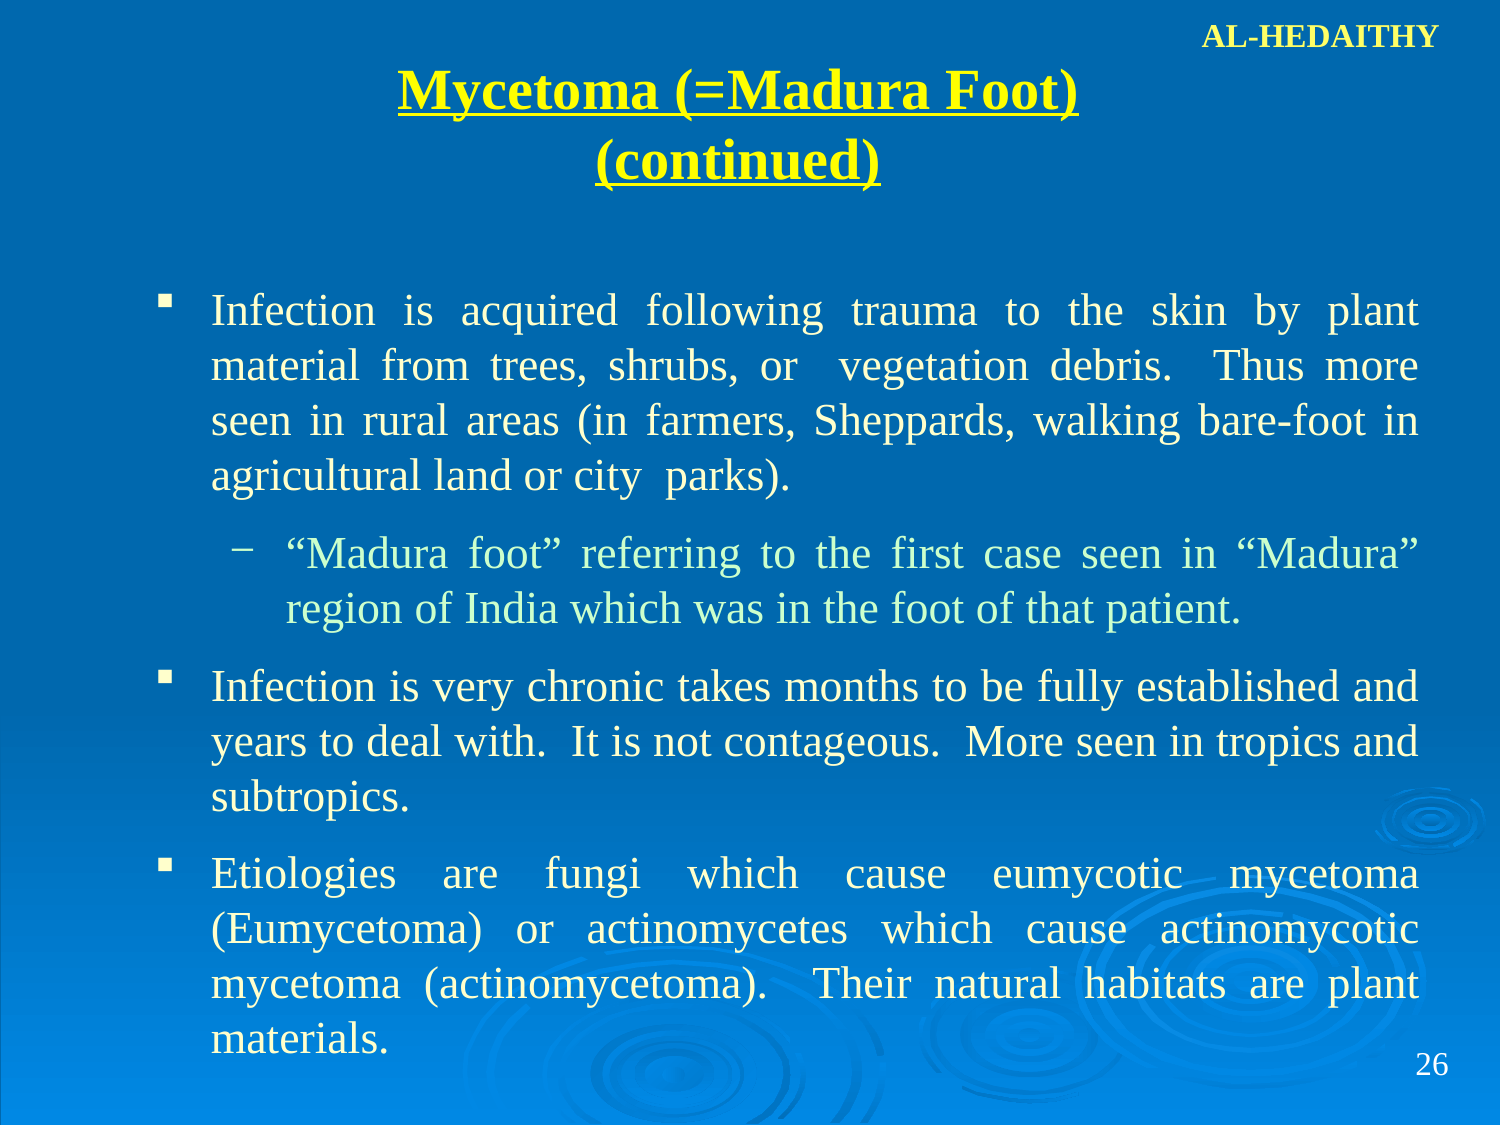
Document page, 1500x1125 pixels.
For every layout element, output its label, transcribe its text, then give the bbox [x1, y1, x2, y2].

text_box [135, 865, 1282, 926]
text_box AL-HEDAITHY [1186, 7, 1471, 62]
text_box Infection is acquired following trauma to the skin by plant material from trees, shrubs, or vegetation debris. Thus more seen in rural areas (in farmers, Sheppards, walking bare-foot in agricultural land or city parks). “Madura foot” referring to the first case seen in “Madura” region of India which was in the foot of that patient. Infection is very chronic takes months to be fully established and years to deal with. It is not contageous. More seen in tropics and subtropics. Etiologies are fungi which cause eumycotic mycetoma (Eumycetoma) or actinomycetes which cause actinomycotic mycetoma (actinomycetoma). Their natural habitats are plant materials. [64, 272, 1436, 1071]
text_box 26 [1364, 1034, 1500, 1090]
text_box Mycetoma (=Madura Foot) (continued) [277, 43, 1199, 199]
